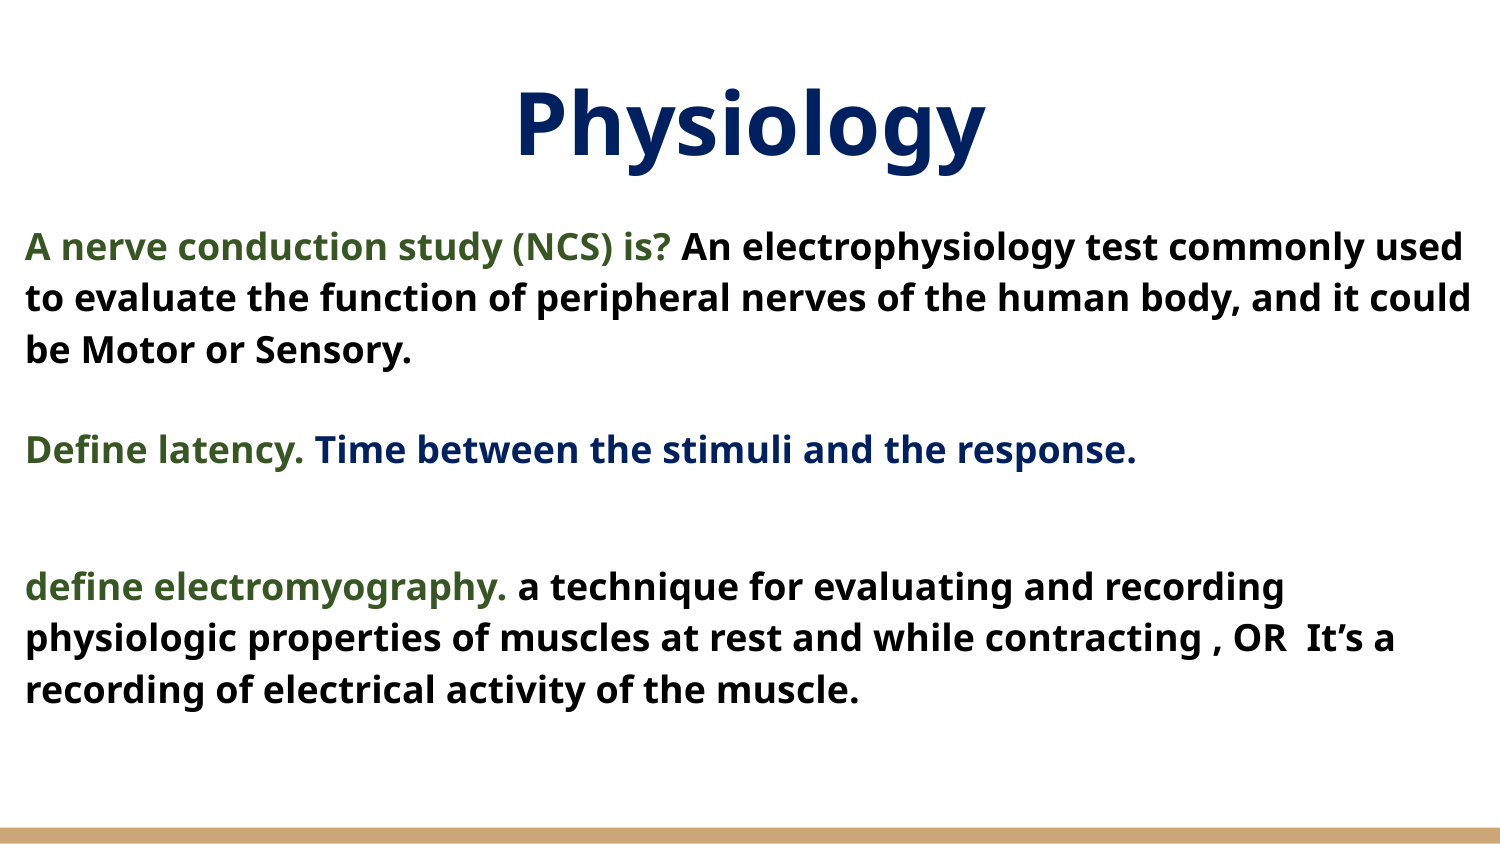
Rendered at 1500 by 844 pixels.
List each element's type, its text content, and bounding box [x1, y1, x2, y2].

title Physiology [51, 51, 1449, 189]
list A nerve conduction study (NCS) is? An electrophysiology test commonly used to evaluate the function of peripheral nerves of the human body, and it could be Motor or Sensory. Define latency. Time between the stimuli and the response. define electromyography. a technique for evaluating and recording physiologic properties of muscles at rest and while contracting , OR It’s a recording of electrical activity of the muscle. [9, 200, 1489, 822]
